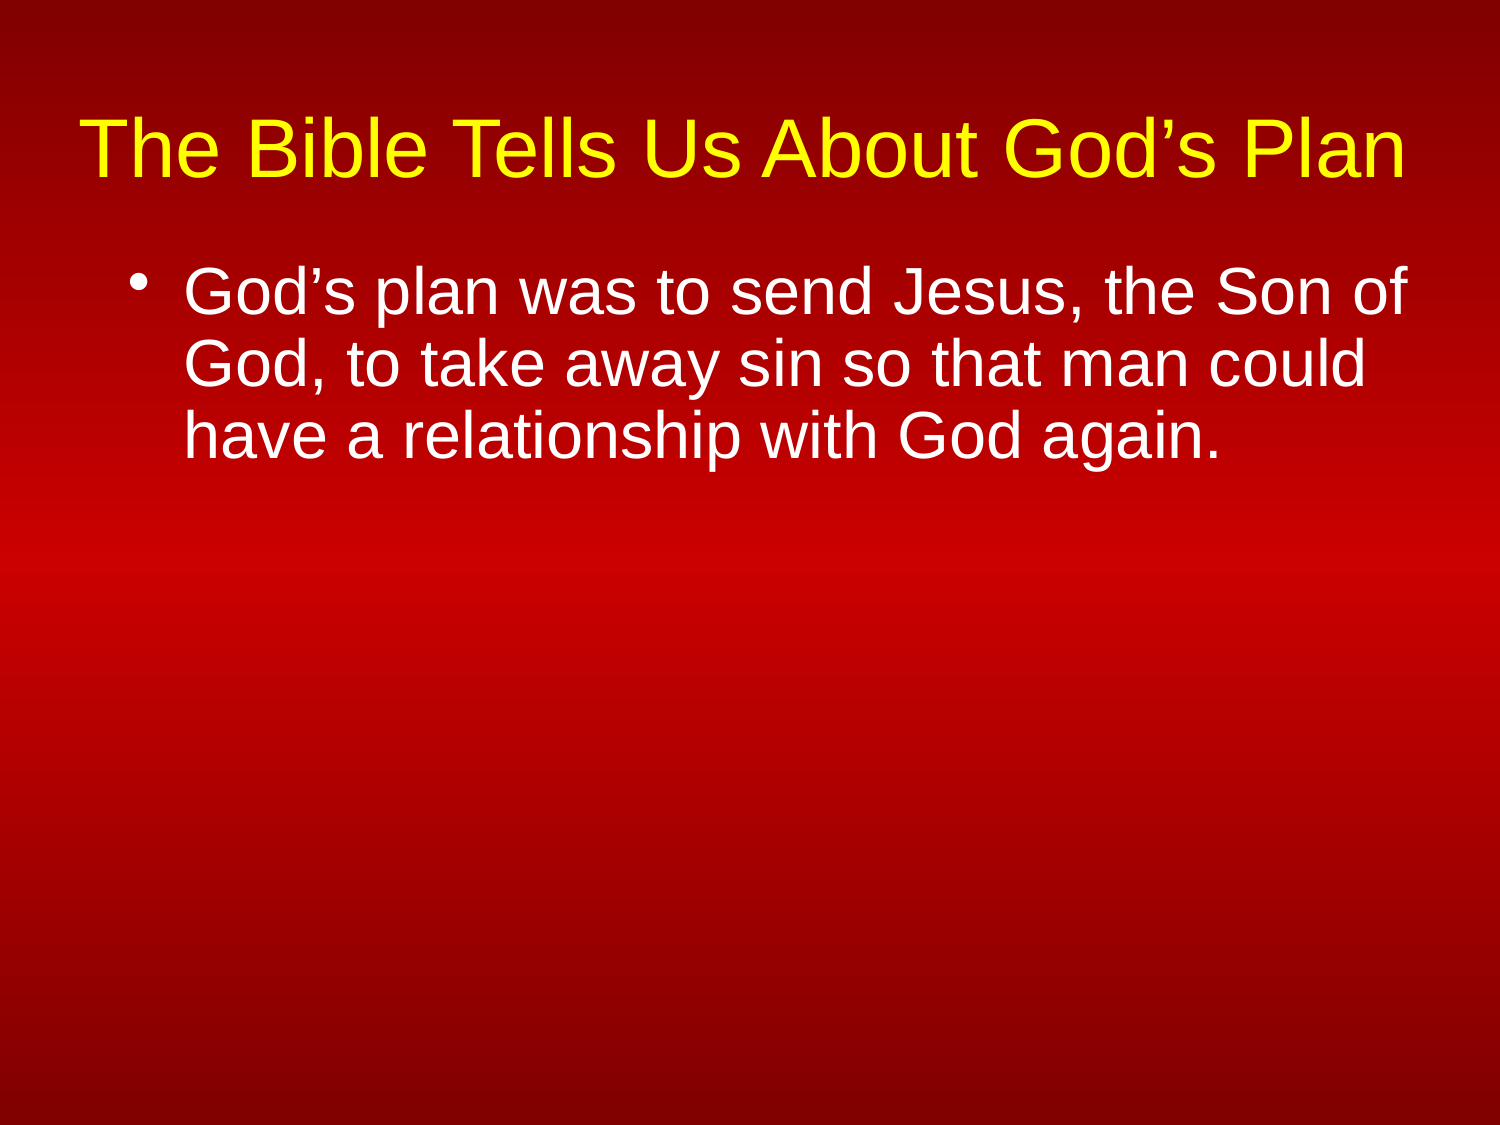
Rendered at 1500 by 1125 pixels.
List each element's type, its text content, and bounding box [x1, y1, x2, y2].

list God’s plan was to send Jesus, the Son of God, to take away sin so that man could have a relationship with God again. [112, 249, 1438, 500]
title The Bible Tells Us About God’s Plan [50, 50, 1438, 238]
